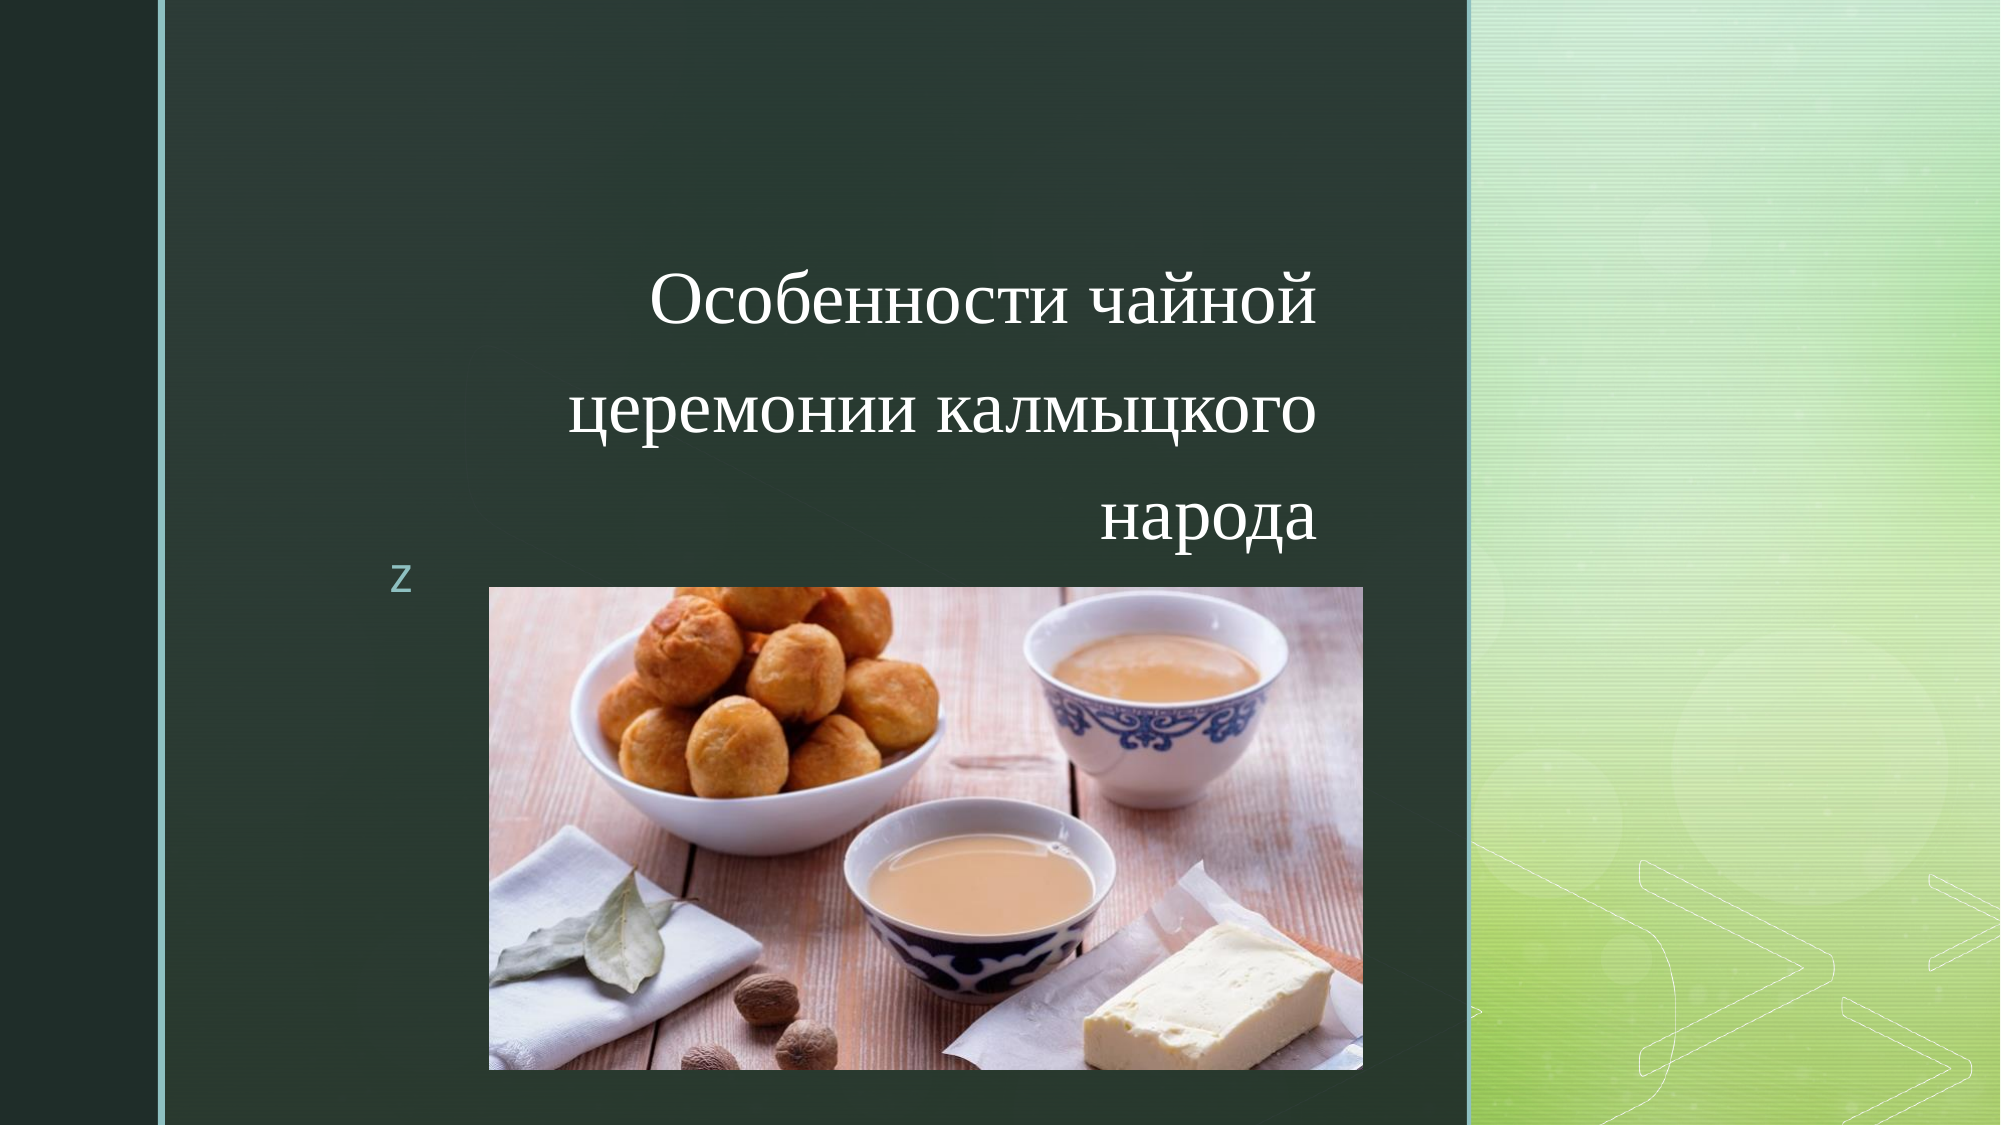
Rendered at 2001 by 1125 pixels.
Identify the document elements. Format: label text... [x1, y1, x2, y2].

picture [488, 587, 1363, 1070]
subtitle Особенности чайной церемонии калмыцкого народа [454, 372, 1334, 563]
picture [1472, 0, 2001, 1125]
